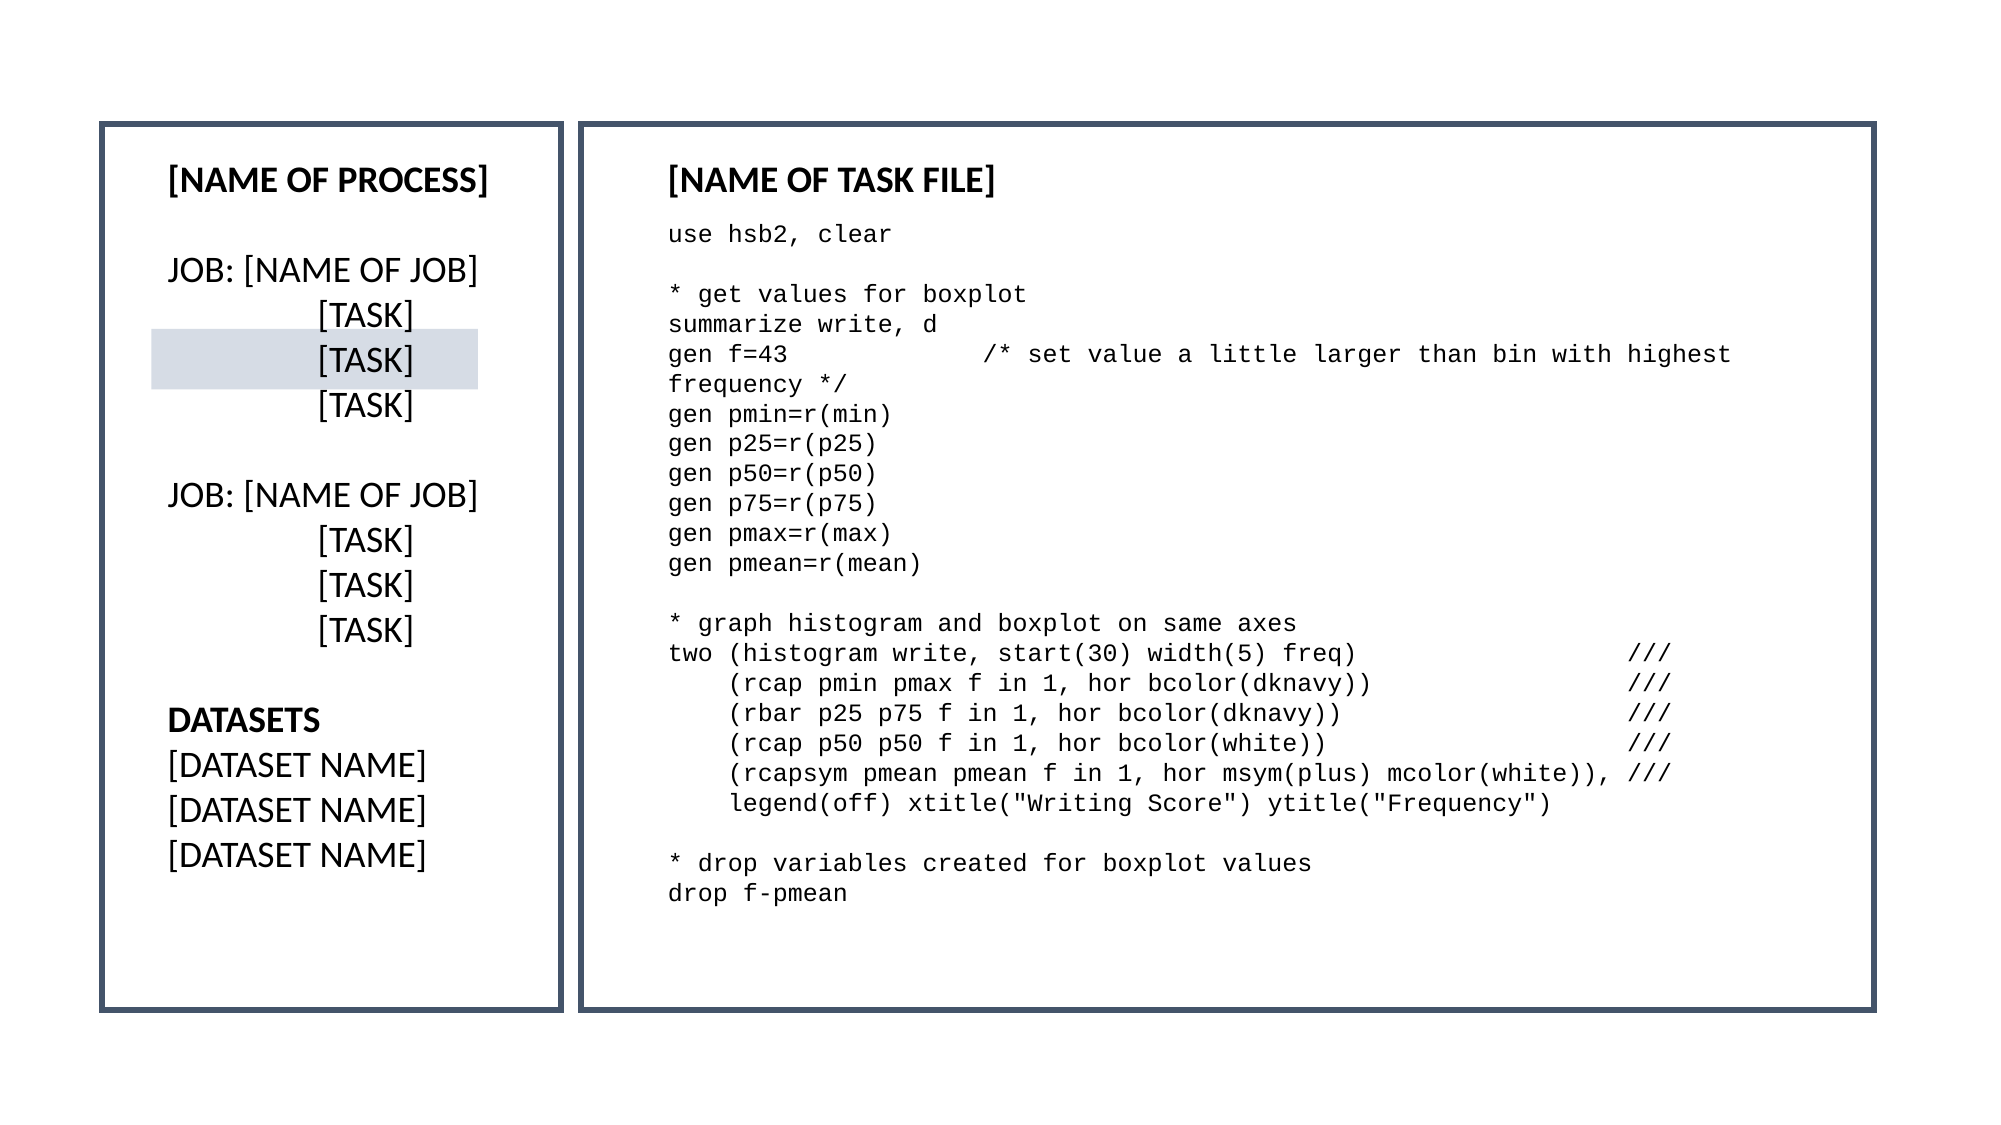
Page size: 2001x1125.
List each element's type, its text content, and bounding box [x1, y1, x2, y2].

text_box [101, 123, 562, 1011]
text_box [NAME OF TASK FILE] [653, 147, 1039, 208]
text_box use hsb2, clear * get values for boxplot summarize write, d gen f=43 /* set value a little larger than bin with highest frequency */ gen pmin=r(min) gen p25=r(p25) gen p50=r(p50) gen p75=r(p75) gen pmax=r(max) gen pmean=r(mean) * graph histogram and boxplot on same axes two (histogram write, start(30) width(5) freq) /// (rcap pmin pmax f in 1, hor bcolor(dknavy)) /// (rbar p25 p75 f in 1, hor bcolor(dknavy)) /// (rcap p50 p50 f in 1, hor bcolor(white)) /// (rcapsym pmean pmean f in 1, hor msym(plus) mcolor(white)), /// legend(off) xtitle("Writing Score") ytitle("Frequency") * drop variables created for boxplot values drop f-pmean [653, 210, 1782, 914]
text_box [NAME OF PROCESS] JOB: [NAME OF JOB] [TASK] [TASK] [TASK] JOB: [NAME OF JOB] [TASK] [TASK] [TASK] DATASETS [DATASET NAME] [DATASET NAME] [DATASET NAME] [153, 147, 510, 928]
text_box [580, 123, 1875, 1011]
